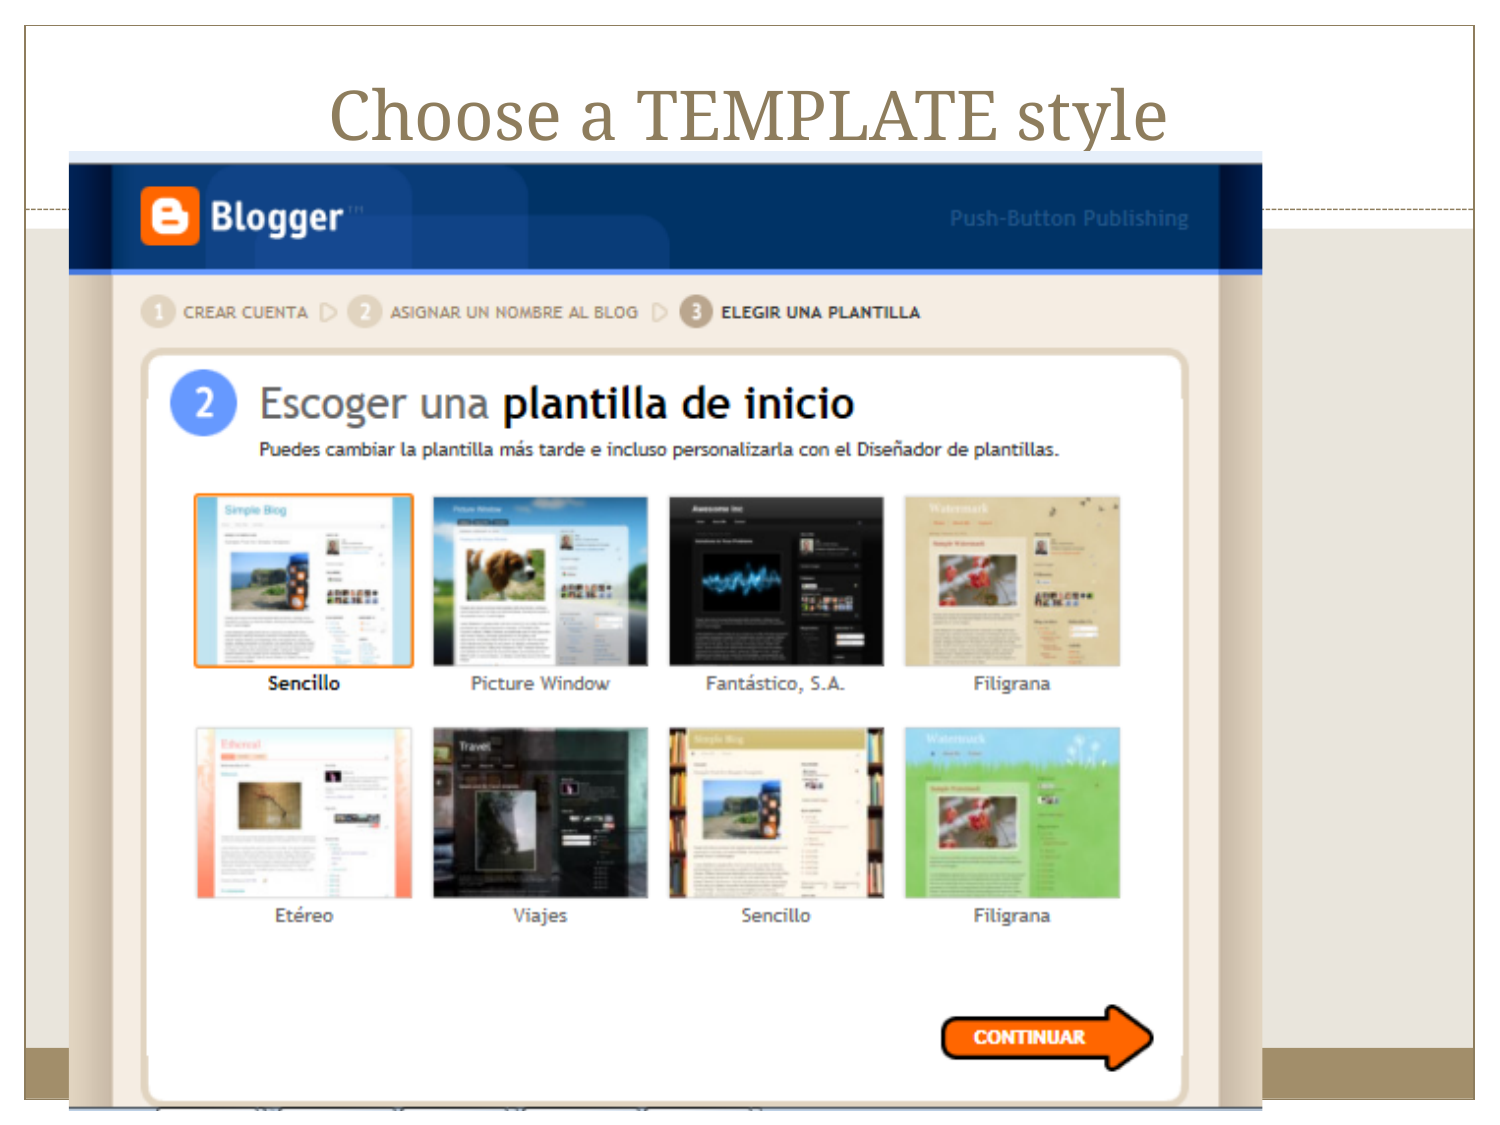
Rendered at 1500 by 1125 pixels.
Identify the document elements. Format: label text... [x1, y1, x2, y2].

picture [68, 150, 1263, 1111]
title Choose a TEMPLATE style [49, 37, 1450, 163]
